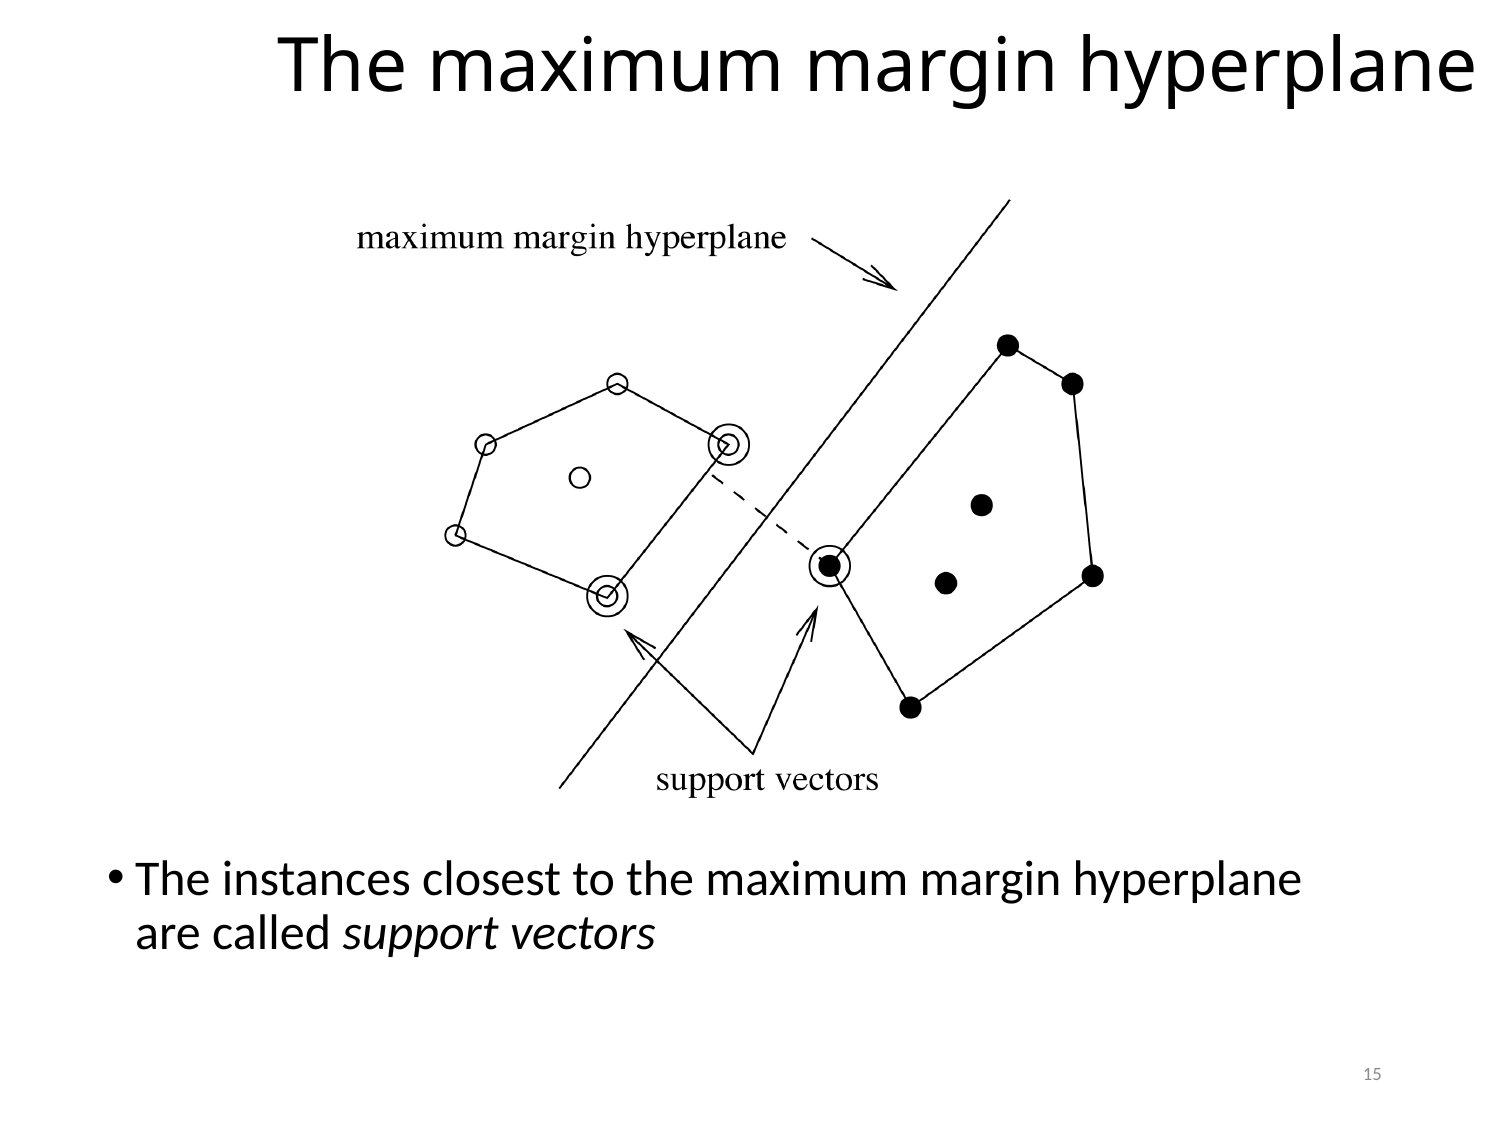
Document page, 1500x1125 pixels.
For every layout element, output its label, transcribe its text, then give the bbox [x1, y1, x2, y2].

picture [354, 196, 1105, 798]
list The instances closest to the maximum margin hyperplane are called support vectors [92, 844, 1330, 1125]
slide_number 15 [1059, 1042, 1397, 1103]
title The maximum margin hyperplane [262, 0, 1500, 148]
